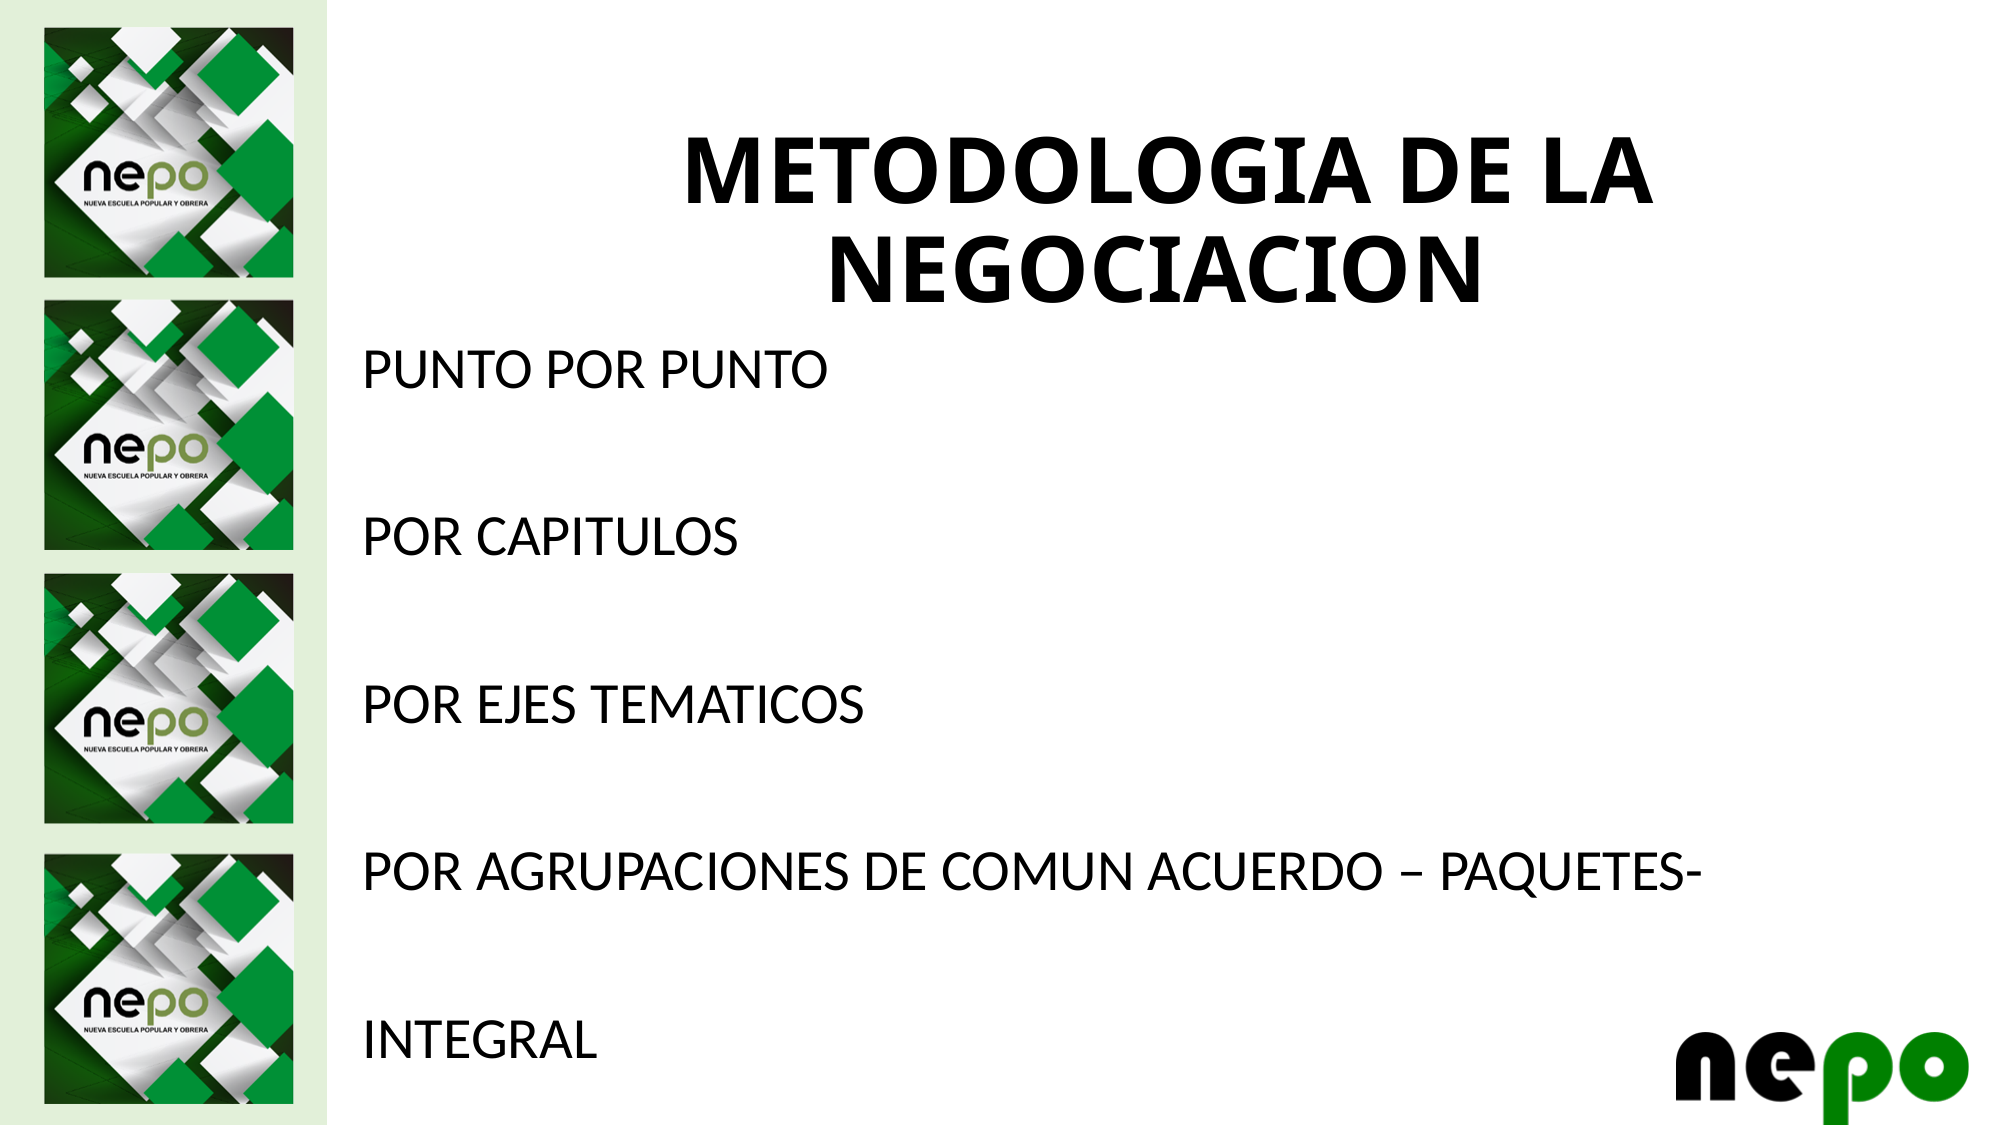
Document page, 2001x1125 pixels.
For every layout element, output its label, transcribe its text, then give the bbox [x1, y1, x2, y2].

picture [0, 0, 327, 1125]
list PUNTO POR PUNTO POR CAPITULOS POR EJES TEMATICOS POR AGRUPACIONES DE COMUN ACUERDO – PAQUETES- INTEGRAL [347, 330, 1964, 1092]
title METODOLOGIA DE LA NEGOCIACION [347, 117, 1964, 221]
picture [1676, 1032, 1969, 1125]
